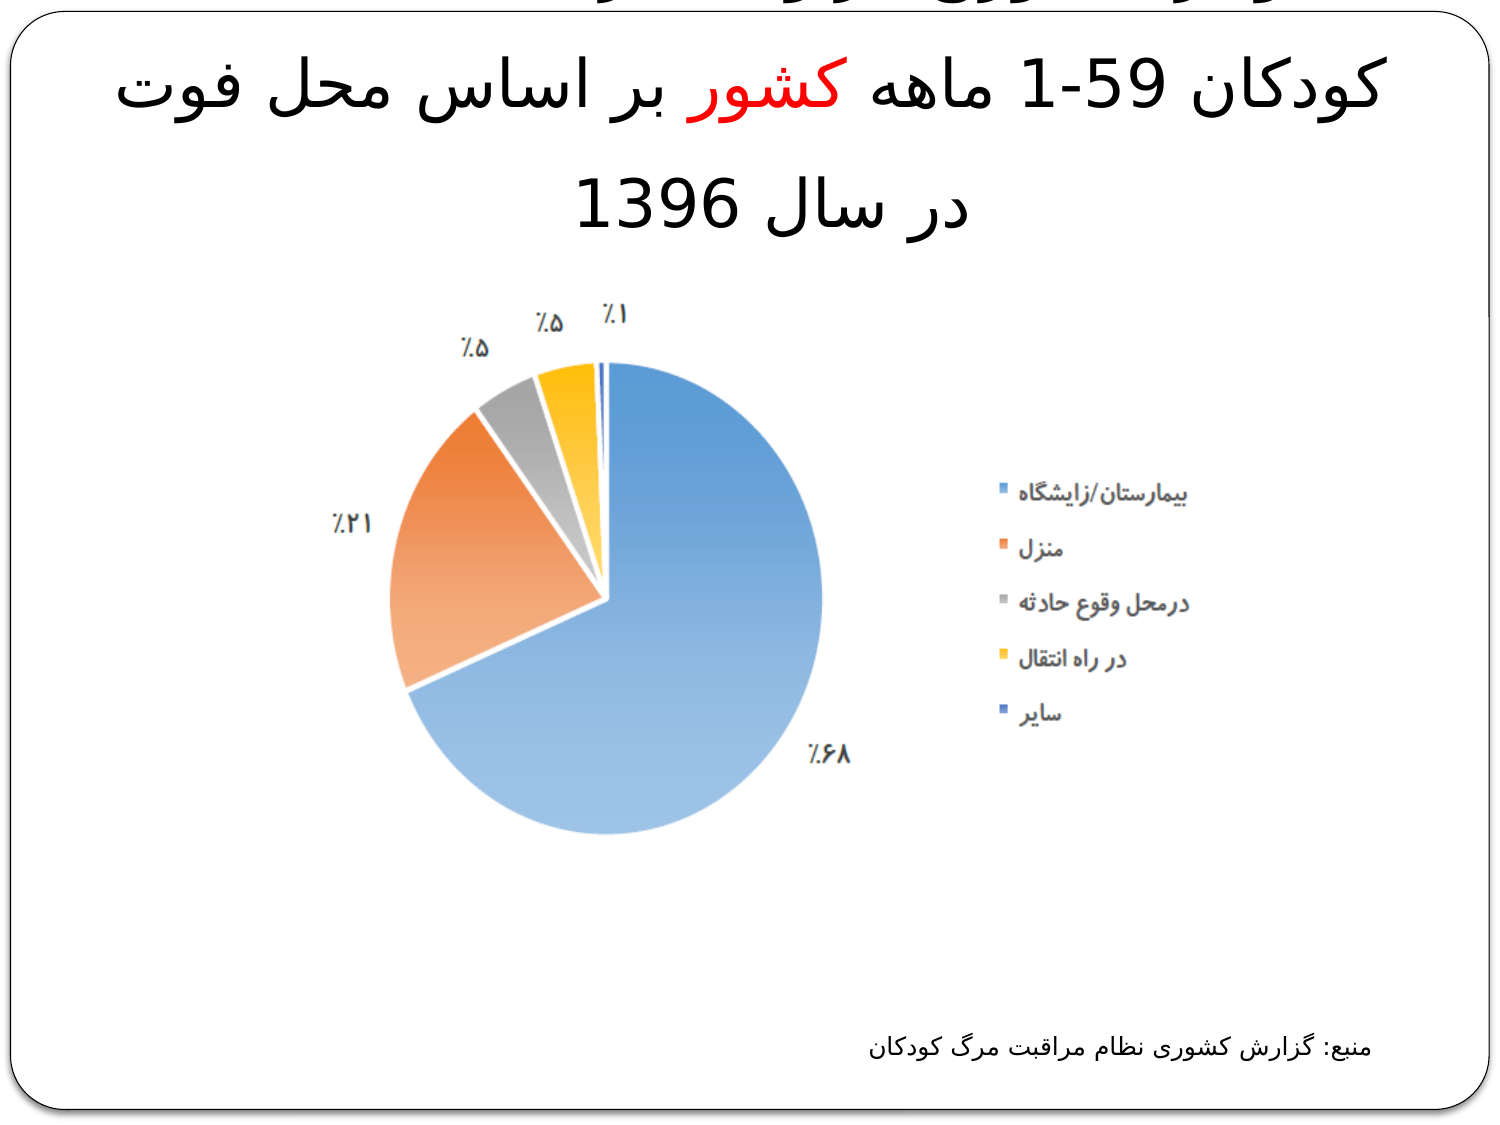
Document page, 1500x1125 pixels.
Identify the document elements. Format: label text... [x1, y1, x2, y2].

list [170, 278, 1329, 929]
text_box منبع: گزارش کشوری نظام مراقبت مرگ کودکان [761, 1023, 1388, 1068]
title نمودار 6- توزیع فراوانی مرگ های حادثه ای کودکان 59-1 ماهه کشور بر اساس محل فوت در سال 1396 [76, 45, 1425, 256]
